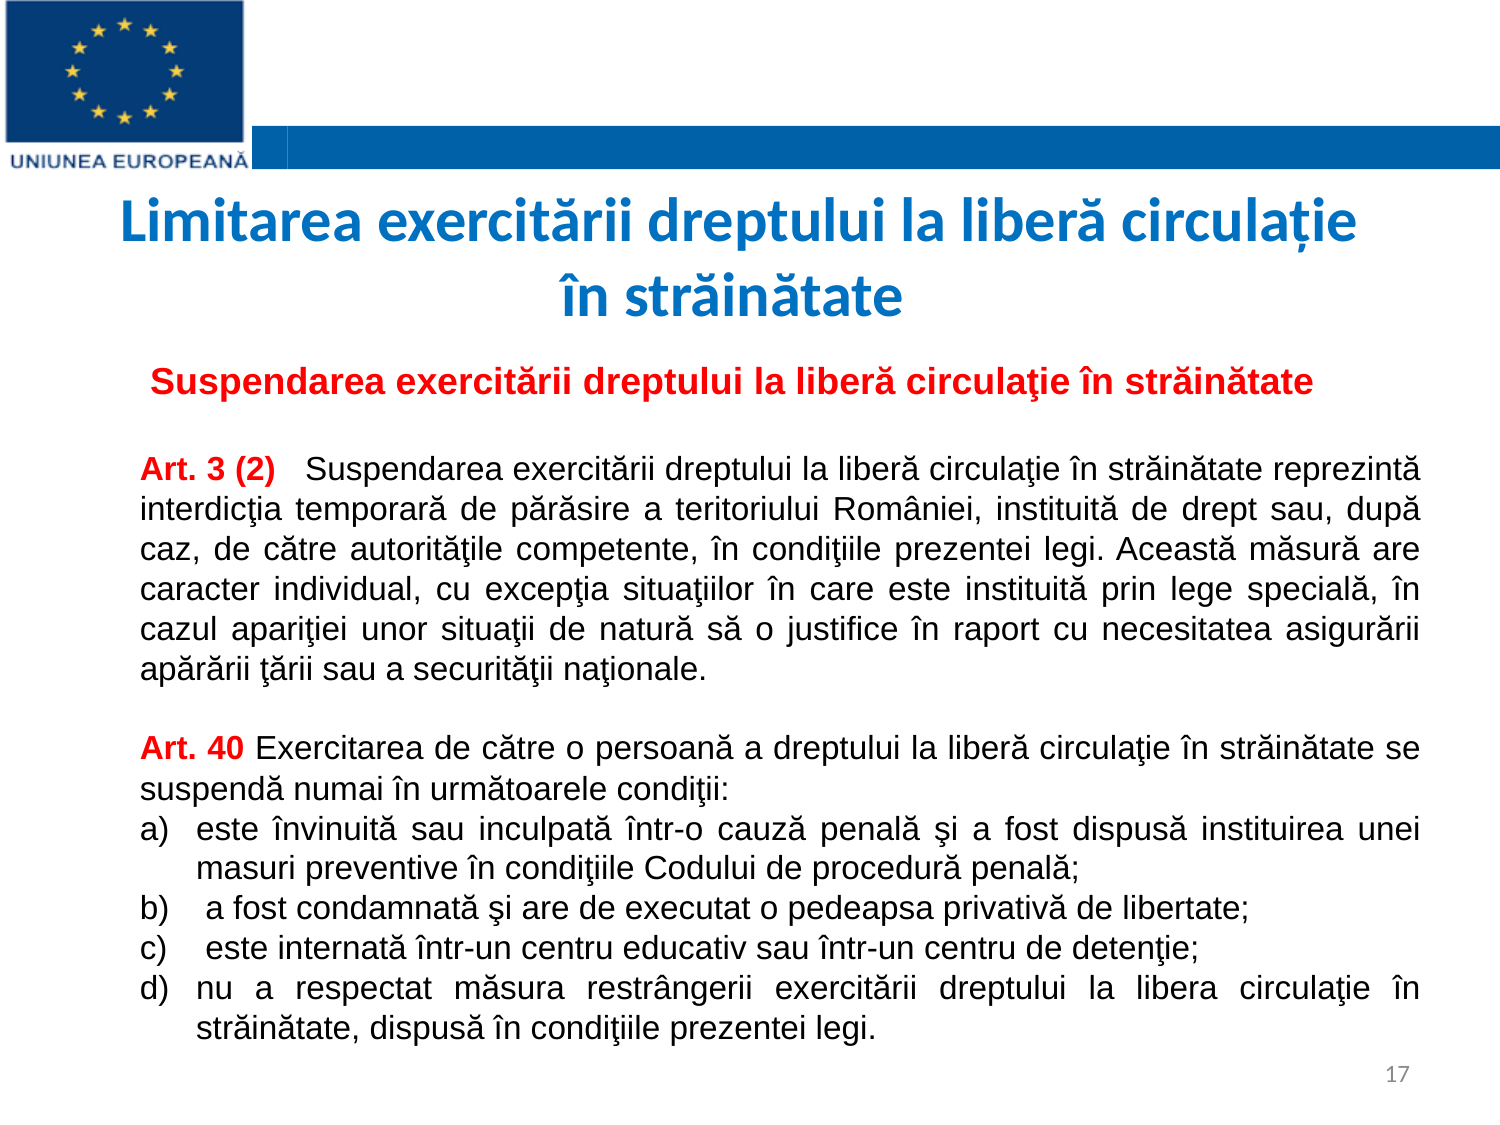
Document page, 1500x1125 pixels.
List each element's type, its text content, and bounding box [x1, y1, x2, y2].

text_box Suspendarea exercitării dreptului la liberă circulaţie în străinătate Art. 3 (2) Suspendarea exercitării dreptului la liberă circulaţie în străinătate reprezintă interdicţia temporară de părăsire a teritoriului României, instituită de drept sau, după caz, de către autorităţile competente, în condiţiile prezentei legi. Această măsură are caracter individual, cu excepţia situaţiilor în care este instituită prin lege specială, în cazul apariţiei unor situaţii de natură să o justifice în raport cu necesitatea asigurării apărării ţării sau a securităţii naţionale. Art. 40 Exercitarea de către o persoană a dreptului la liberă circulaţie în străinătate se suspendă numai în următoarele condiţii: este învinuită sau inculpată într-o cauză penală şi a fost dispusă instituirea unei masuri preventive în condiţiile Codului de procedură penală; a fost condamnată şi are de executat o pedeapsa privativă de libertate; este internată într-un centru educativ sau într-un centru de detenţie; nu a respectat măsura restrângerii exercitării dreptului la libera circulaţie în străinătate, dispusă în condiţiile prezentei legi. [125, 349, 1438, 1054]
text_box Limitarea exercitării dreptului la liberă circulaţie în străinătate [72, 178, 1423, 338]
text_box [257, 125, 1500, 170]
picture [0, 0, 252, 176]
slide_number 17 [1074, 1054, 1425, 1103]
